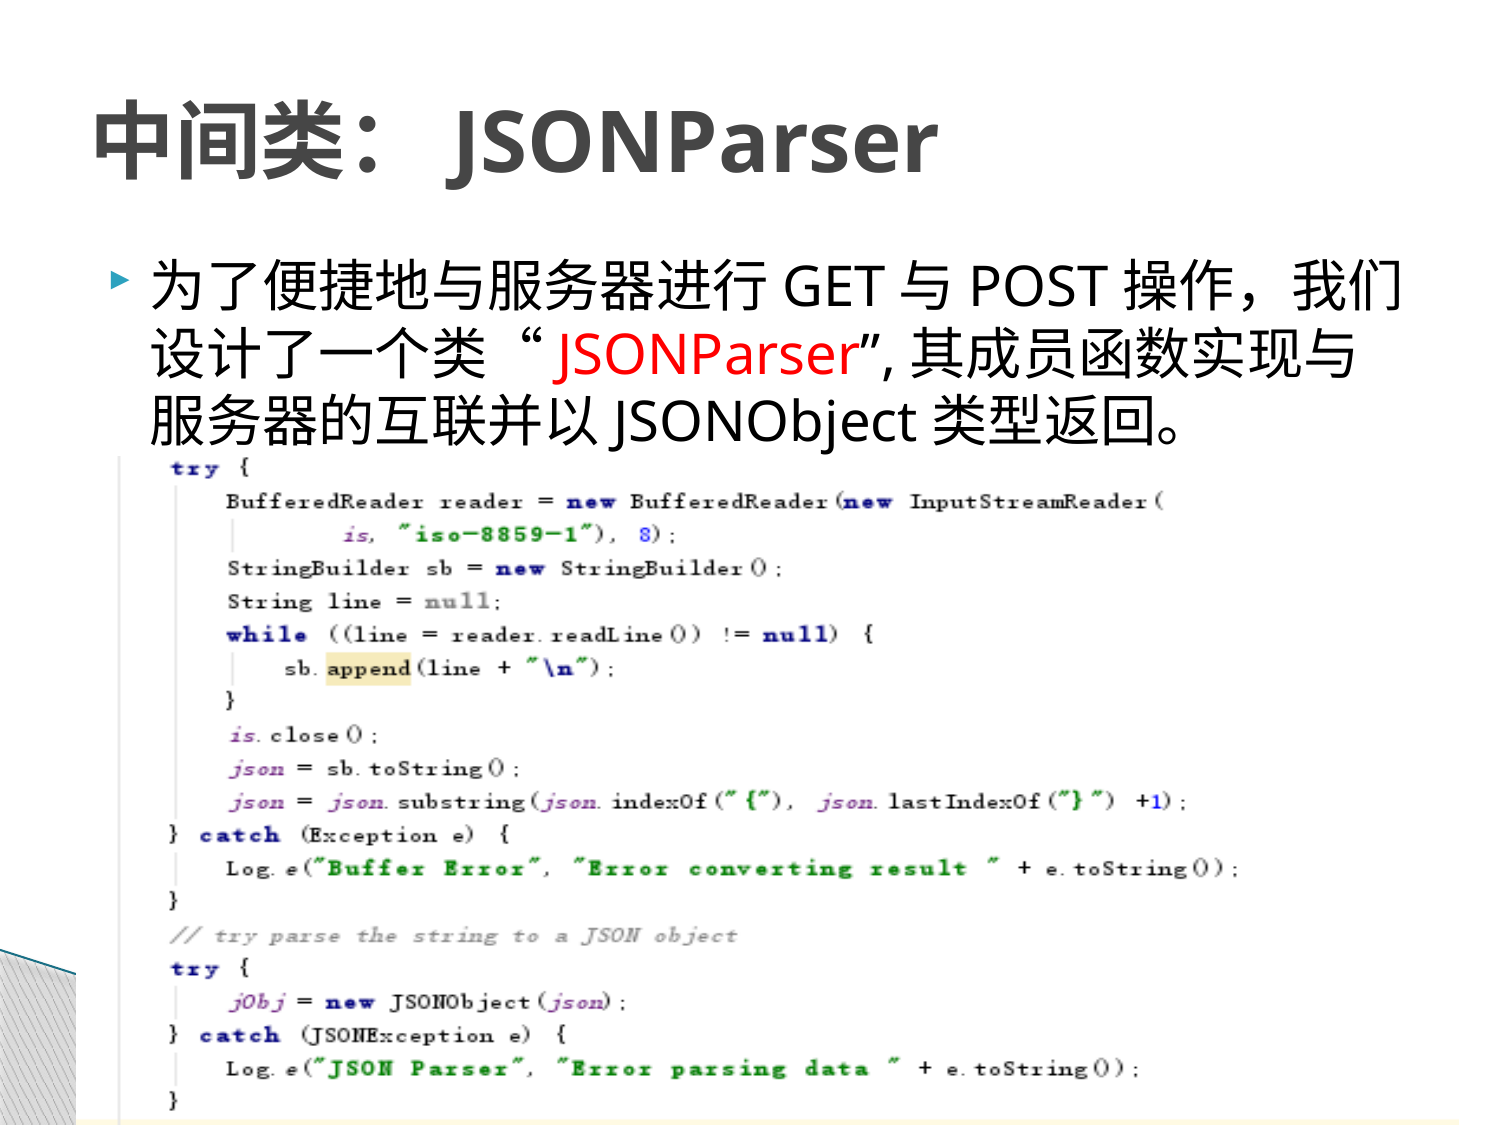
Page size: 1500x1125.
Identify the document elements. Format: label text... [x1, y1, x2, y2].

picture [76, 455, 1459, 1125]
list 为了便捷地与服务器进行GET与POST操作，我们设计了一个类“JSONParser”,其成员函数实现与服务器的互联并以JSONObject类型返回。 [75, 243, 1425, 457]
title 中间类：JSONParser [75, 45, 1425, 233]
